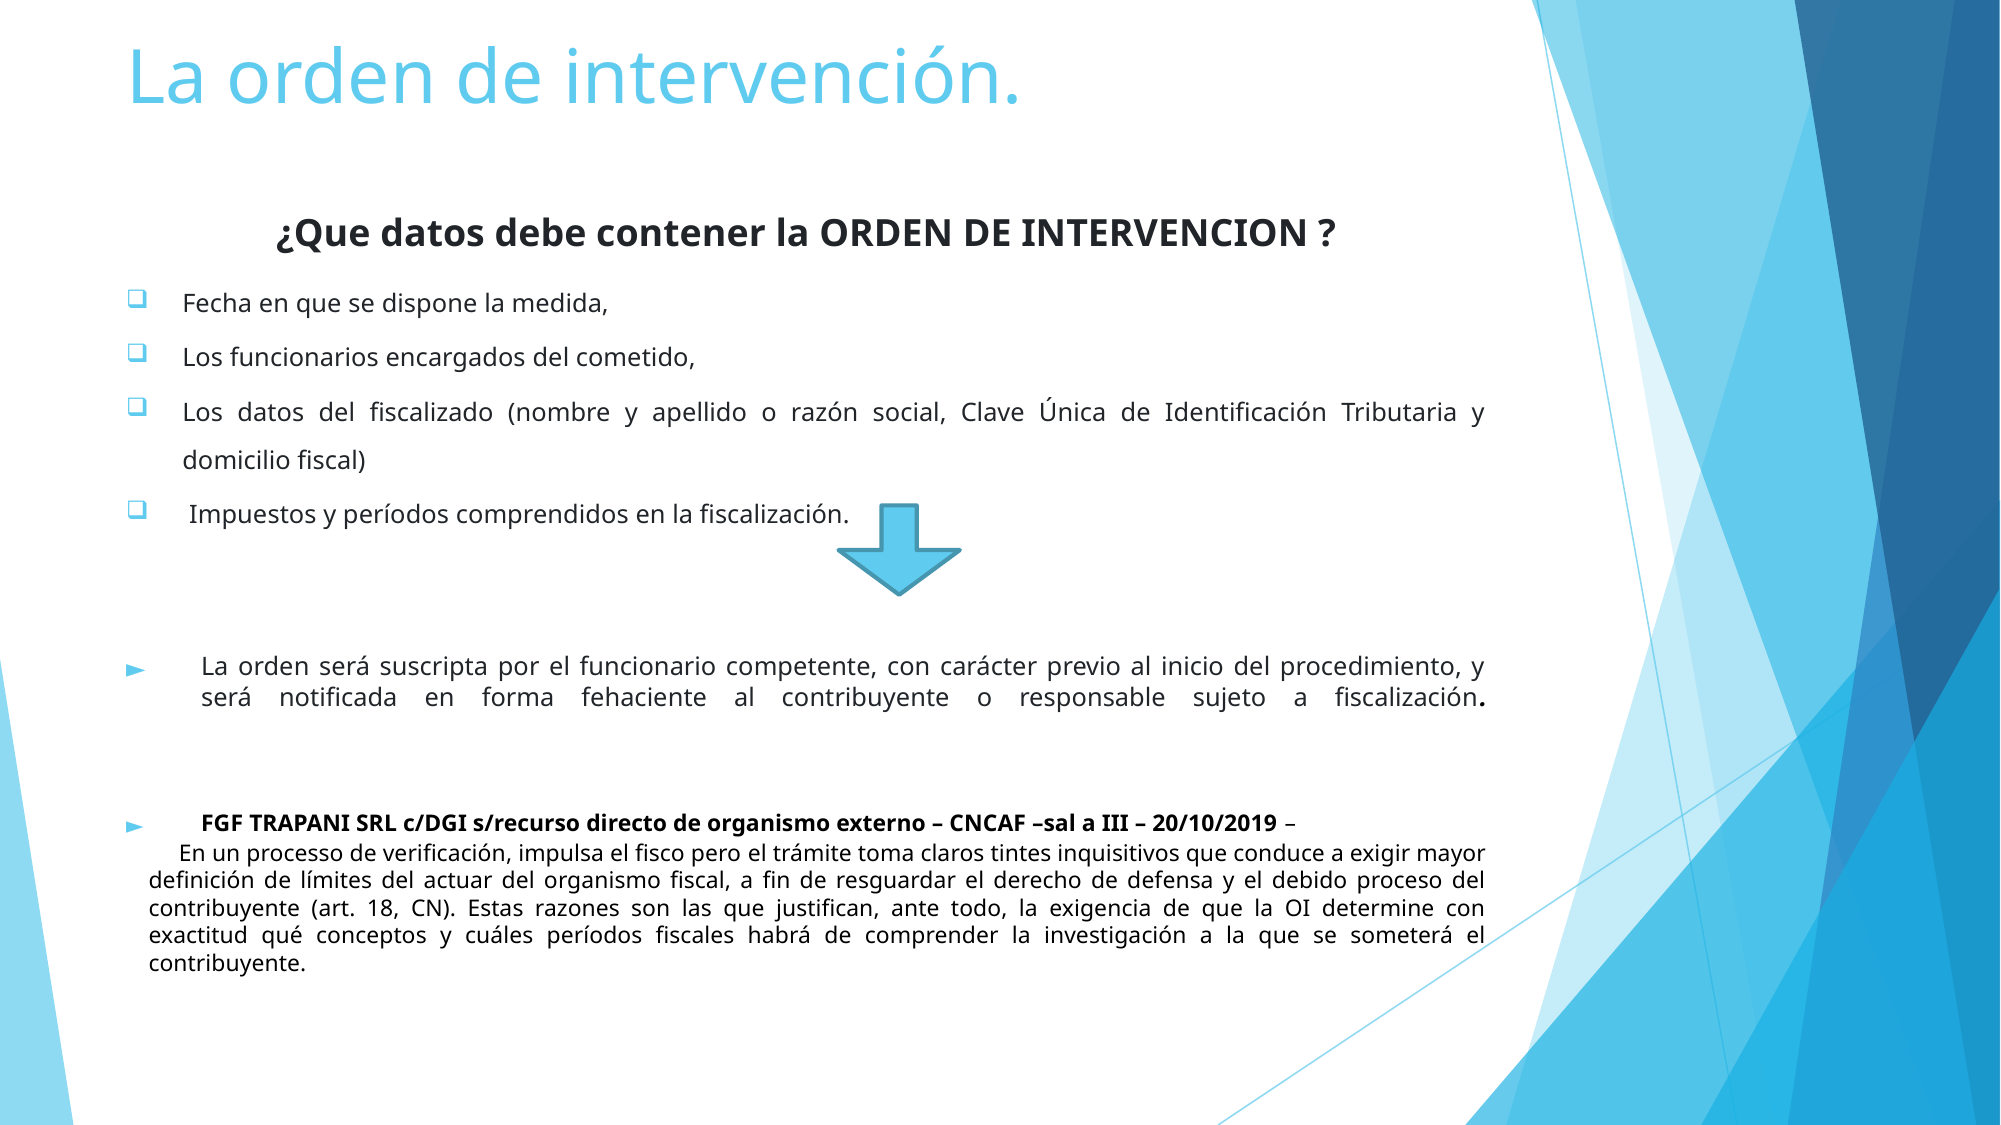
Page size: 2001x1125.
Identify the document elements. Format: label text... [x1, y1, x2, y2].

text_box [836, 503, 962, 597]
title La orden de intervención. [111, 20, 1522, 175]
list ¿Que datos debe contener la ORDEN DE INTERVENCION ? Fecha en que se dispone la medida, Los funcionarios encargados del cometido, Los datos del fiscalizado (nombre y apellido o razón social, Clave Única de Identificación Tributaria y domicilio fiscal) Impuestos y períodos comprendidos en la fiscalización. La orden será suscripta por el funcionario competente, con carácter previo al inicio del procedimiento, y será notificada en forma fehaciente al contribuyente o responsable sujeto a fiscalización. FGF TRAPANI SRL c/DGI s/recurso directo de organismo externo – CNCAF –sal a III – 20/10/2019 – En un processo de verificación, impulsa el fisco pero el trámite toma claros tintes inquisitivos que conduce a exigir mayor definición de límites del actuar del organismo fiscal, a fin de resguardar el derecho de defensa y el debido proceso del contribuyente (art. 18, CN). Estas razones son las que justifican, ante todo, la exigencia de que la OI determine con exactitud qué conceptos y cuáles períodos fiscales habrá de comprender la investigación a la que se someterá el contribuyente. [111, 174, 1503, 1105]
